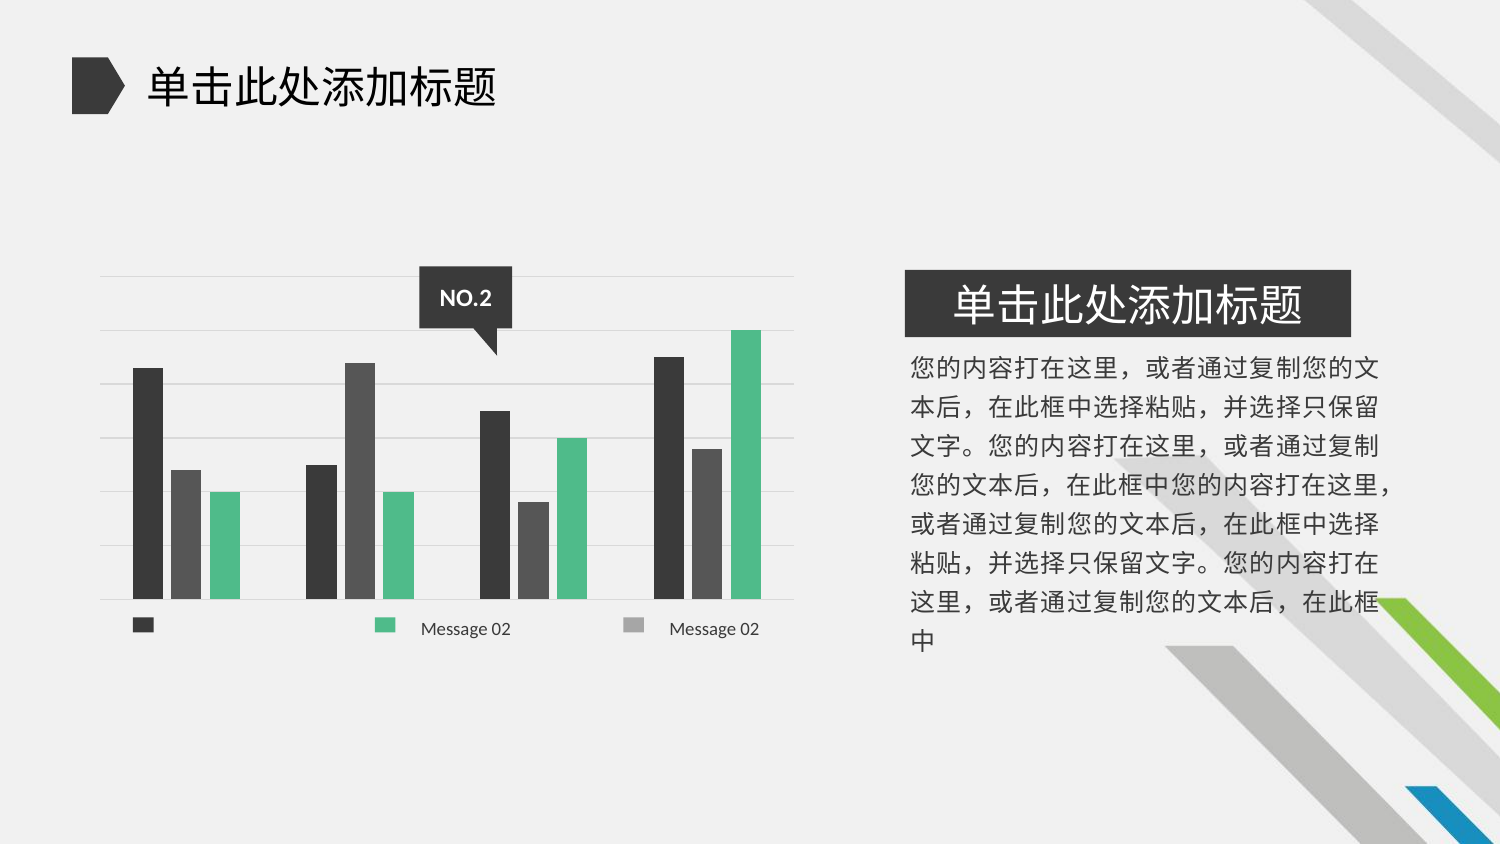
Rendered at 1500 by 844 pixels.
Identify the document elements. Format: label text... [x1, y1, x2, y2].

text_box Message 02 [689, 609, 895, 647]
chart [85, 269, 809, 607]
text_box 单击此处添加标题 [98, 52, 545, 120]
text_box 您的内容打在这里，或者通过复制您的文本后，在此框中选择粘贴，并选择只保留文字。您的内容打在这里，或者通过复制您的文本后，在此框中您的内容打在这里，或者通过复制您的文本后，在此框中选择粘贴，并选择只保留文字。您的内容打在这里，或者通过复制您的文本后，在此框中 [895, 336, 1395, 663]
text_box [132, 616, 155, 633]
text_box [622, 616, 645, 633]
picture [0, 0, 1500, 844]
text_box 单击此处添加标题 [904, 269, 1352, 338]
text_box [418, 265, 514, 269]
text_box [71, 56, 98, 116]
text_box [374, 616, 396, 633]
text_box Message 02 [242, 609, 689, 647]
